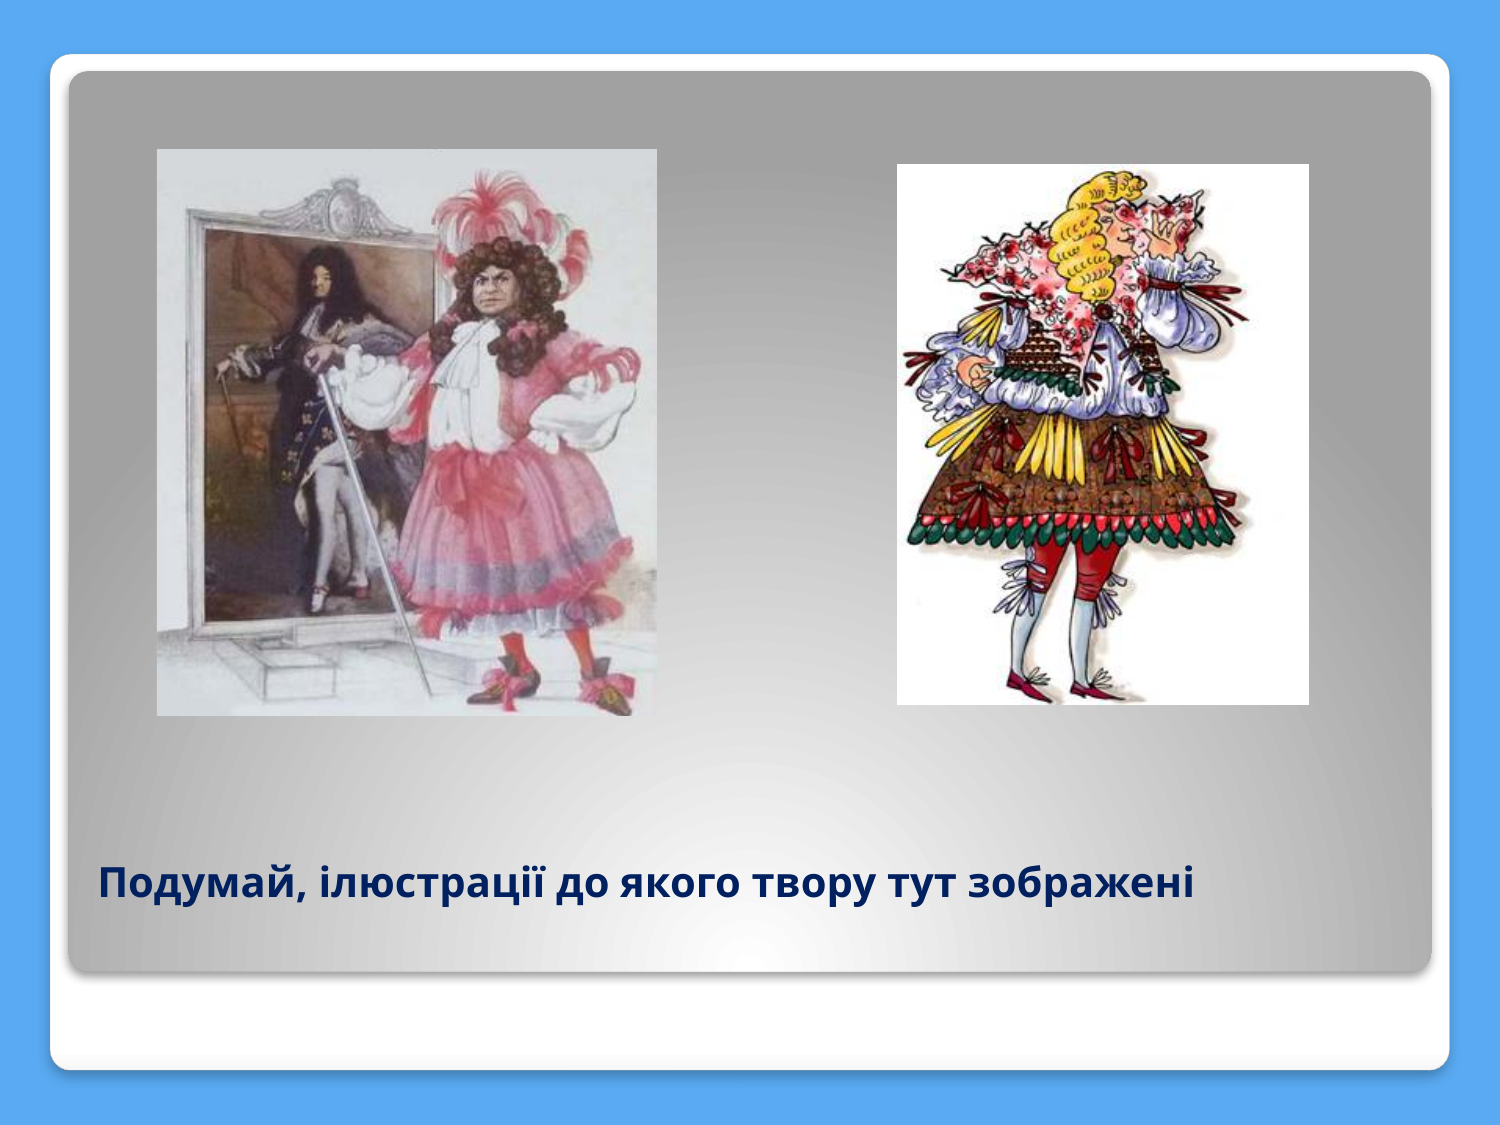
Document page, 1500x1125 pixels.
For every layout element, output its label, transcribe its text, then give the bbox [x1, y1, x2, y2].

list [896, 163, 1309, 705]
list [156, 148, 658, 717]
title Подумай, ілюстрації до якого твору тут зображені [82, 817, 1425, 917]
